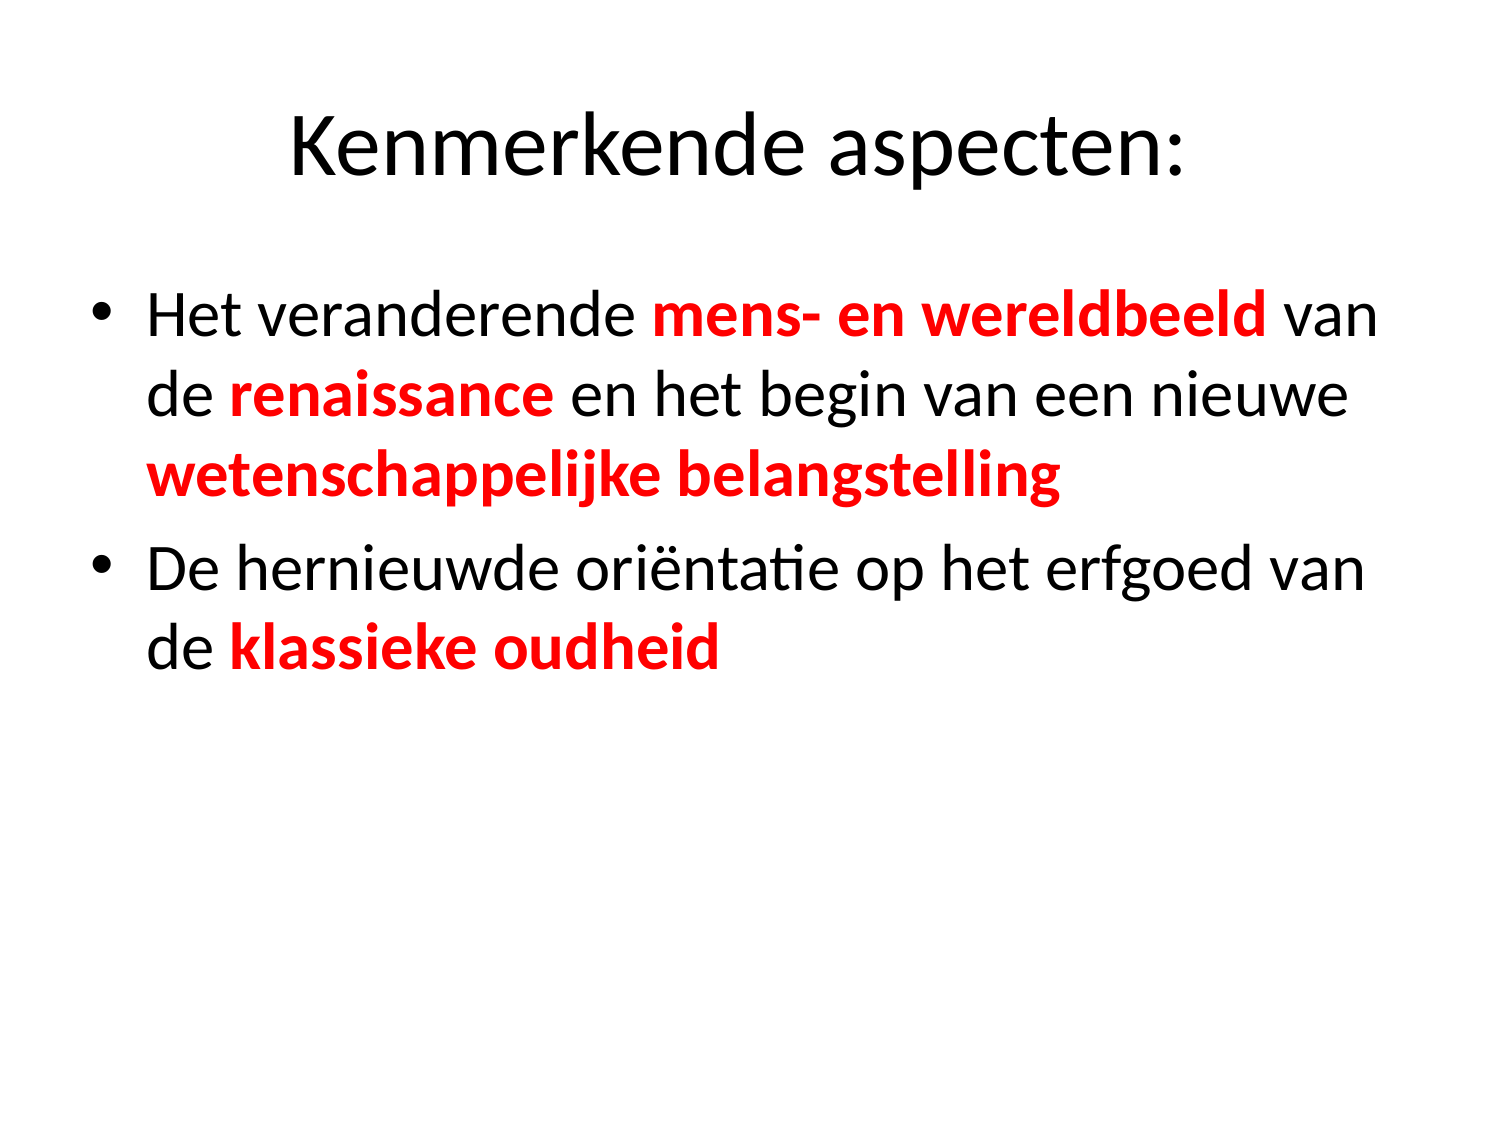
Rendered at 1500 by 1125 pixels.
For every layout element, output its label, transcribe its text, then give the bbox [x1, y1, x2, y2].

title Kenmerkende aspecten: [75, 45, 1425, 233]
list Het veranderende mens- en wereldbeeld van de renaissance en het begin van een nieuwe wetenschappelijke belangstelling De hernieuwde oriëntatie op het erfgoed van de klassieke oudheid [75, 262, 1425, 1005]
